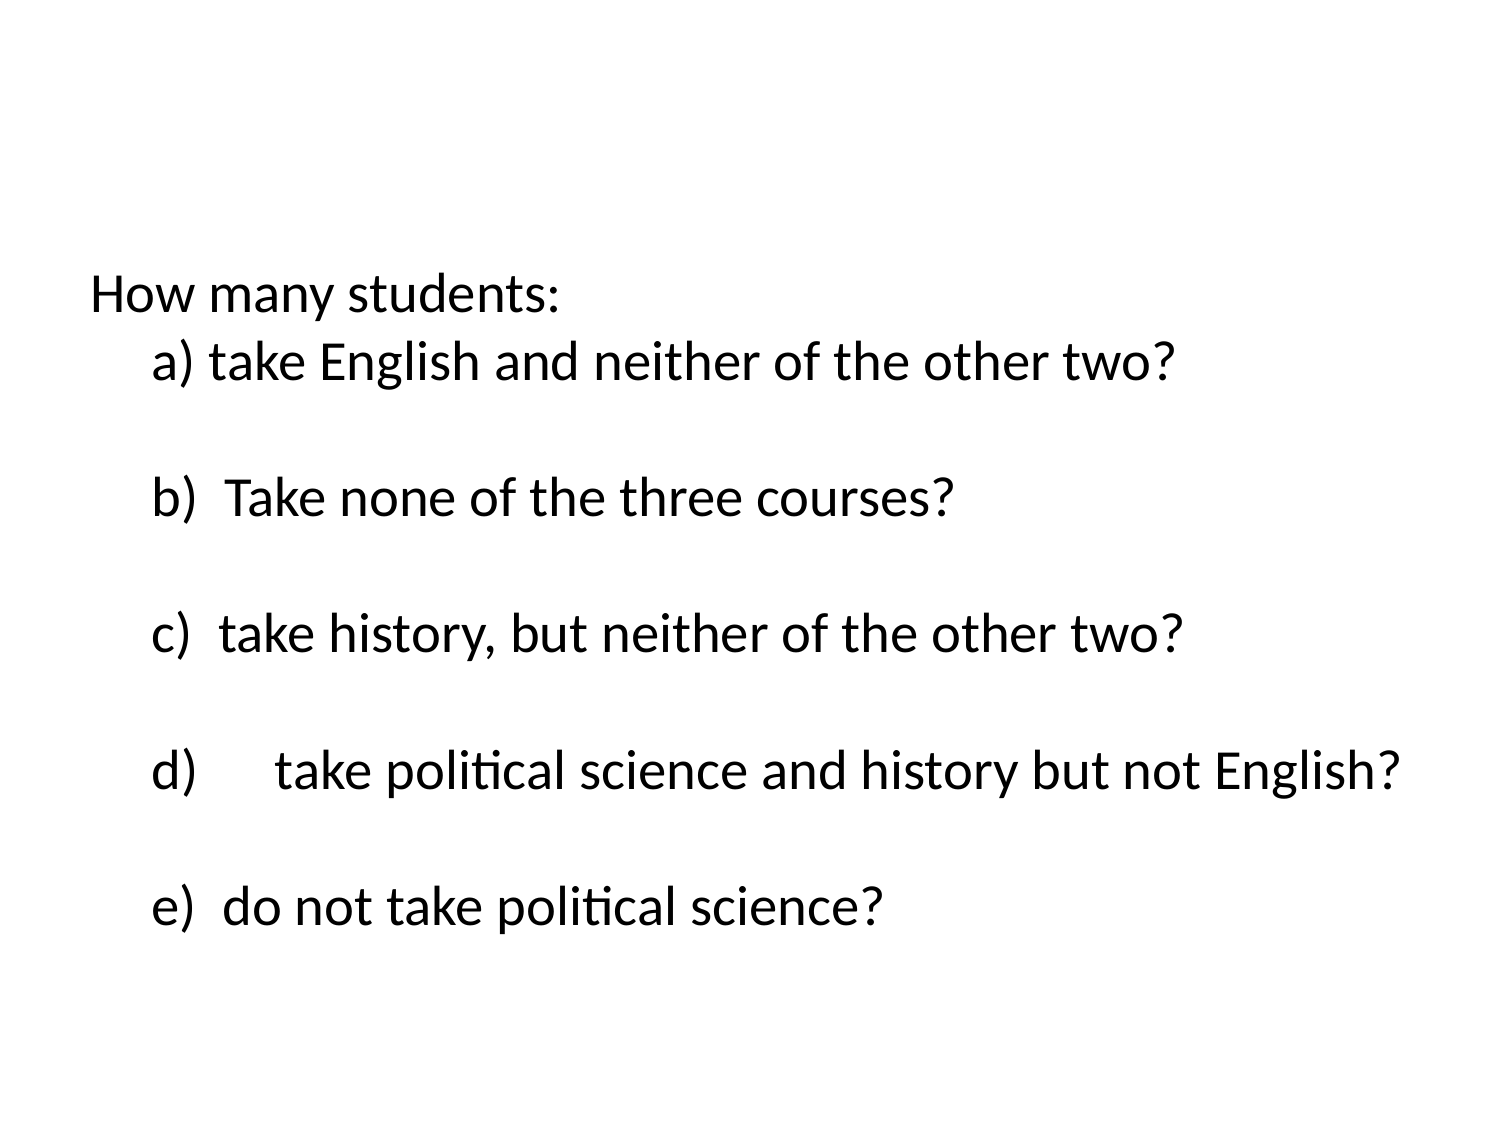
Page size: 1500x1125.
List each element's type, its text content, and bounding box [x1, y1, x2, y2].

list How many students: a) take English and neither of the other two? b) Take none of the three courses? c) take history, but neither of the other two? d) take political science and history but not English? e) do not take political science? [75, 262, 1425, 1005]
